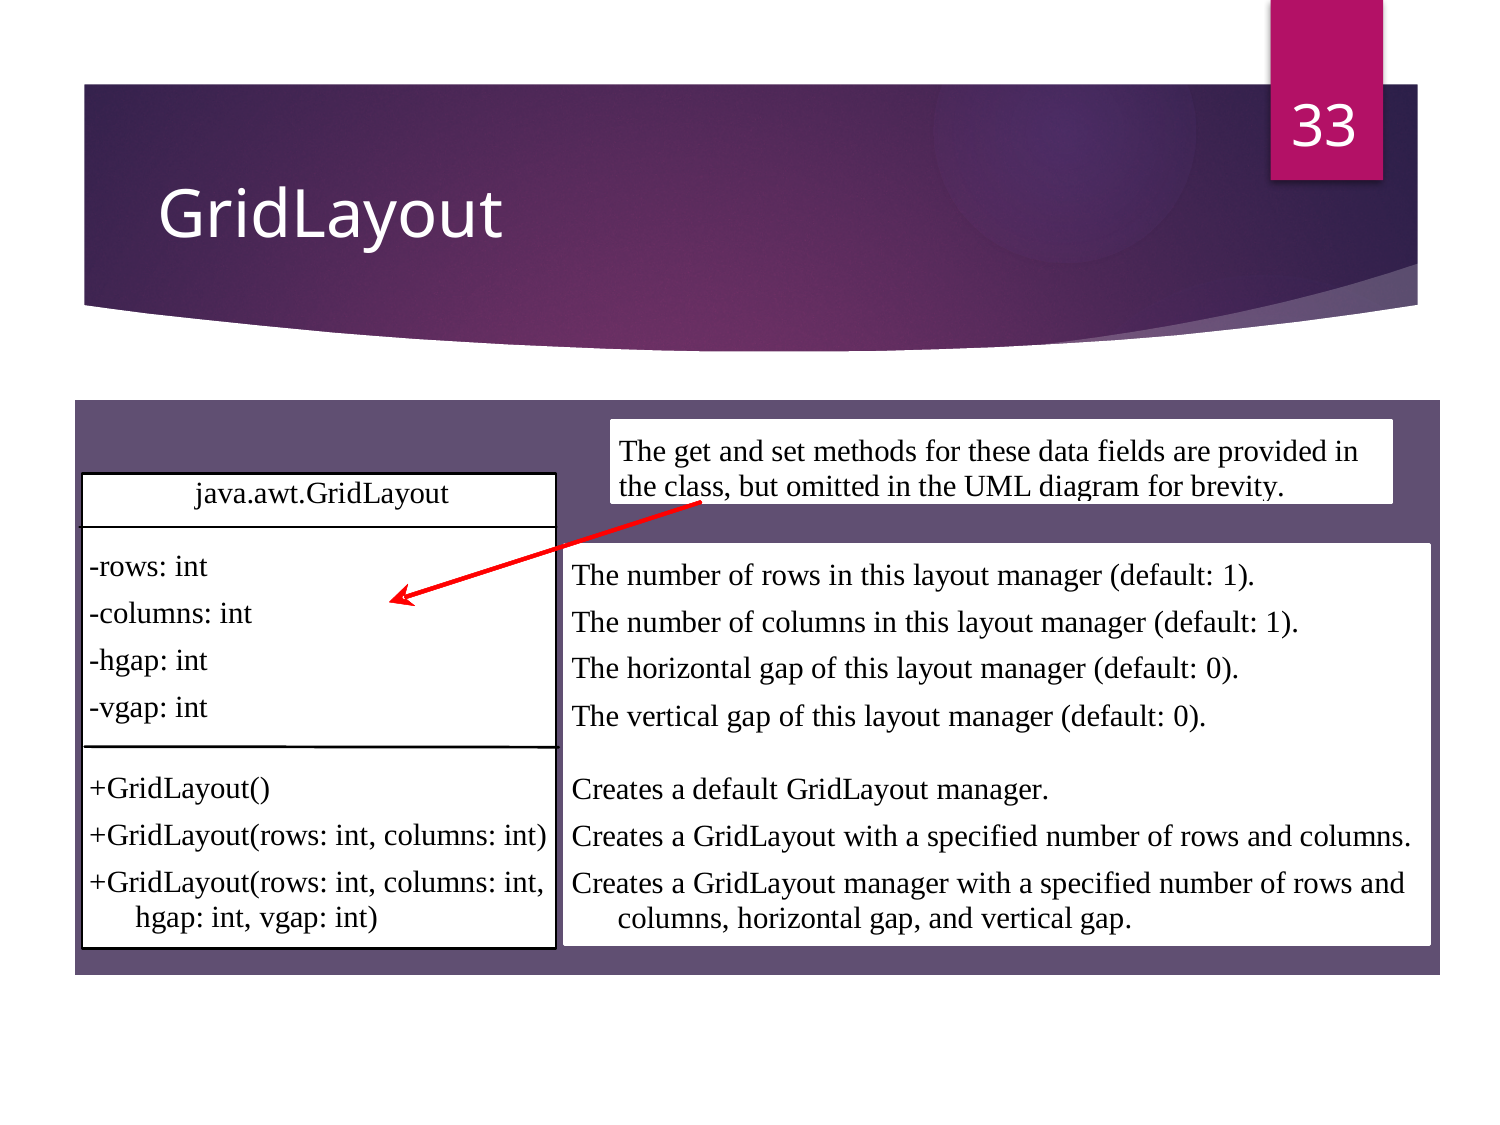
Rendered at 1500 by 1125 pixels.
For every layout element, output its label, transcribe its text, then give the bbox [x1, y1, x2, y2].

title GridLayout [142, 152, 1183, 269]
slide_number 33 [1259, 48, 1390, 175]
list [74, 399, 1441, 976]
